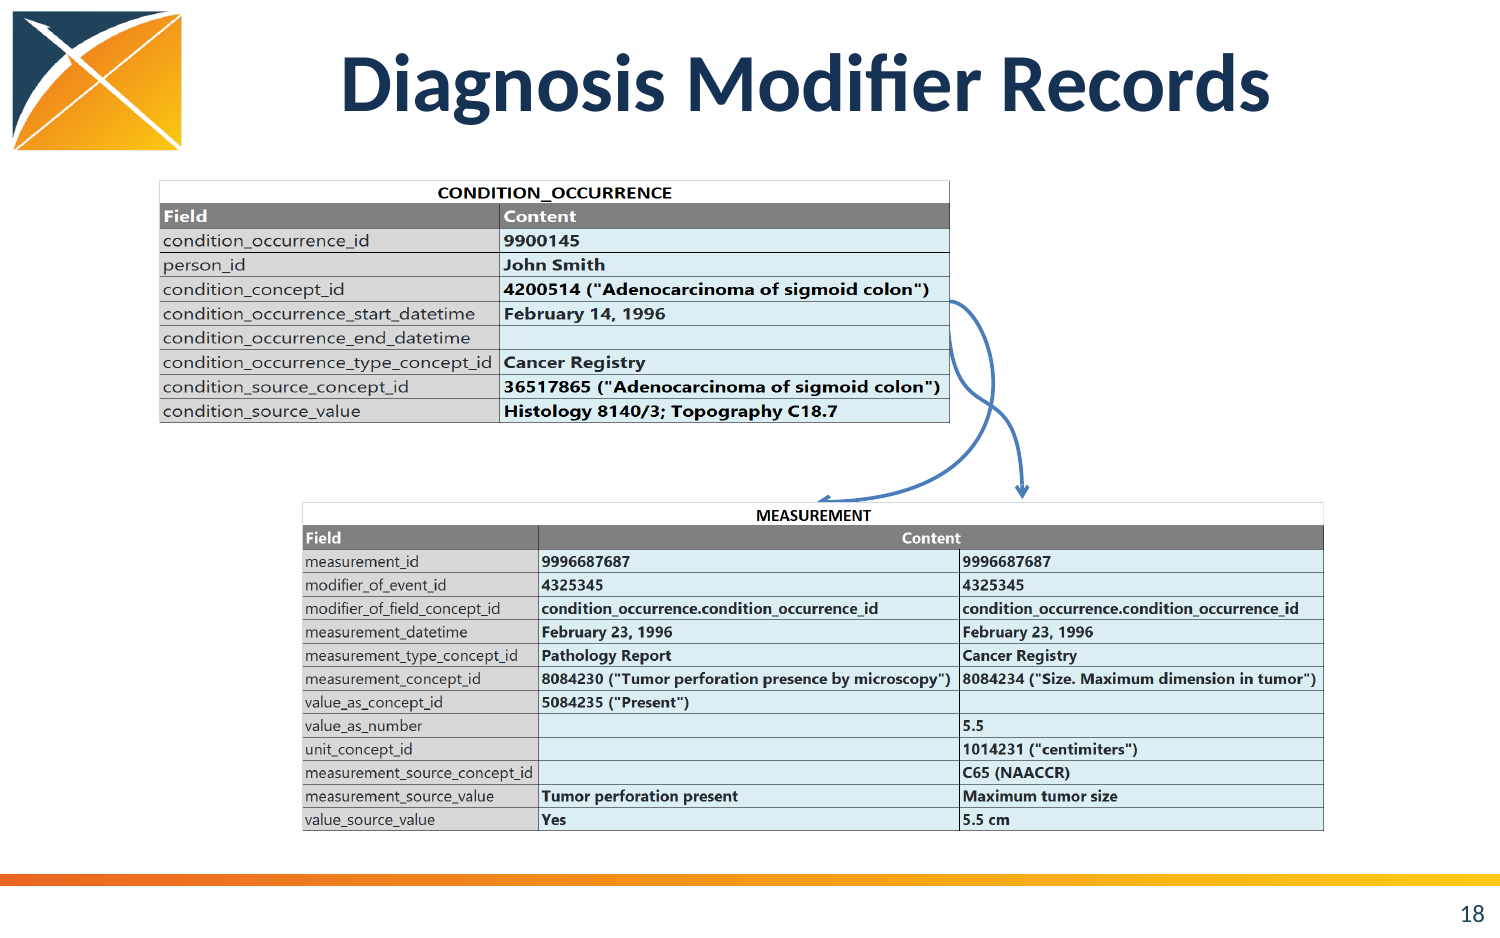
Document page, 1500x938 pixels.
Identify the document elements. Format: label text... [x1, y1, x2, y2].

picture [159, 180, 951, 423]
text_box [816, 431, 941, 500]
picture [0, 0, 206, 167]
slide_number 18 [1149, 887, 1500, 938]
picture [302, 501, 1324, 831]
title Diagnosis Modifier Records [187, 20, 1425, 136]
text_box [946, 300, 1023, 500]
